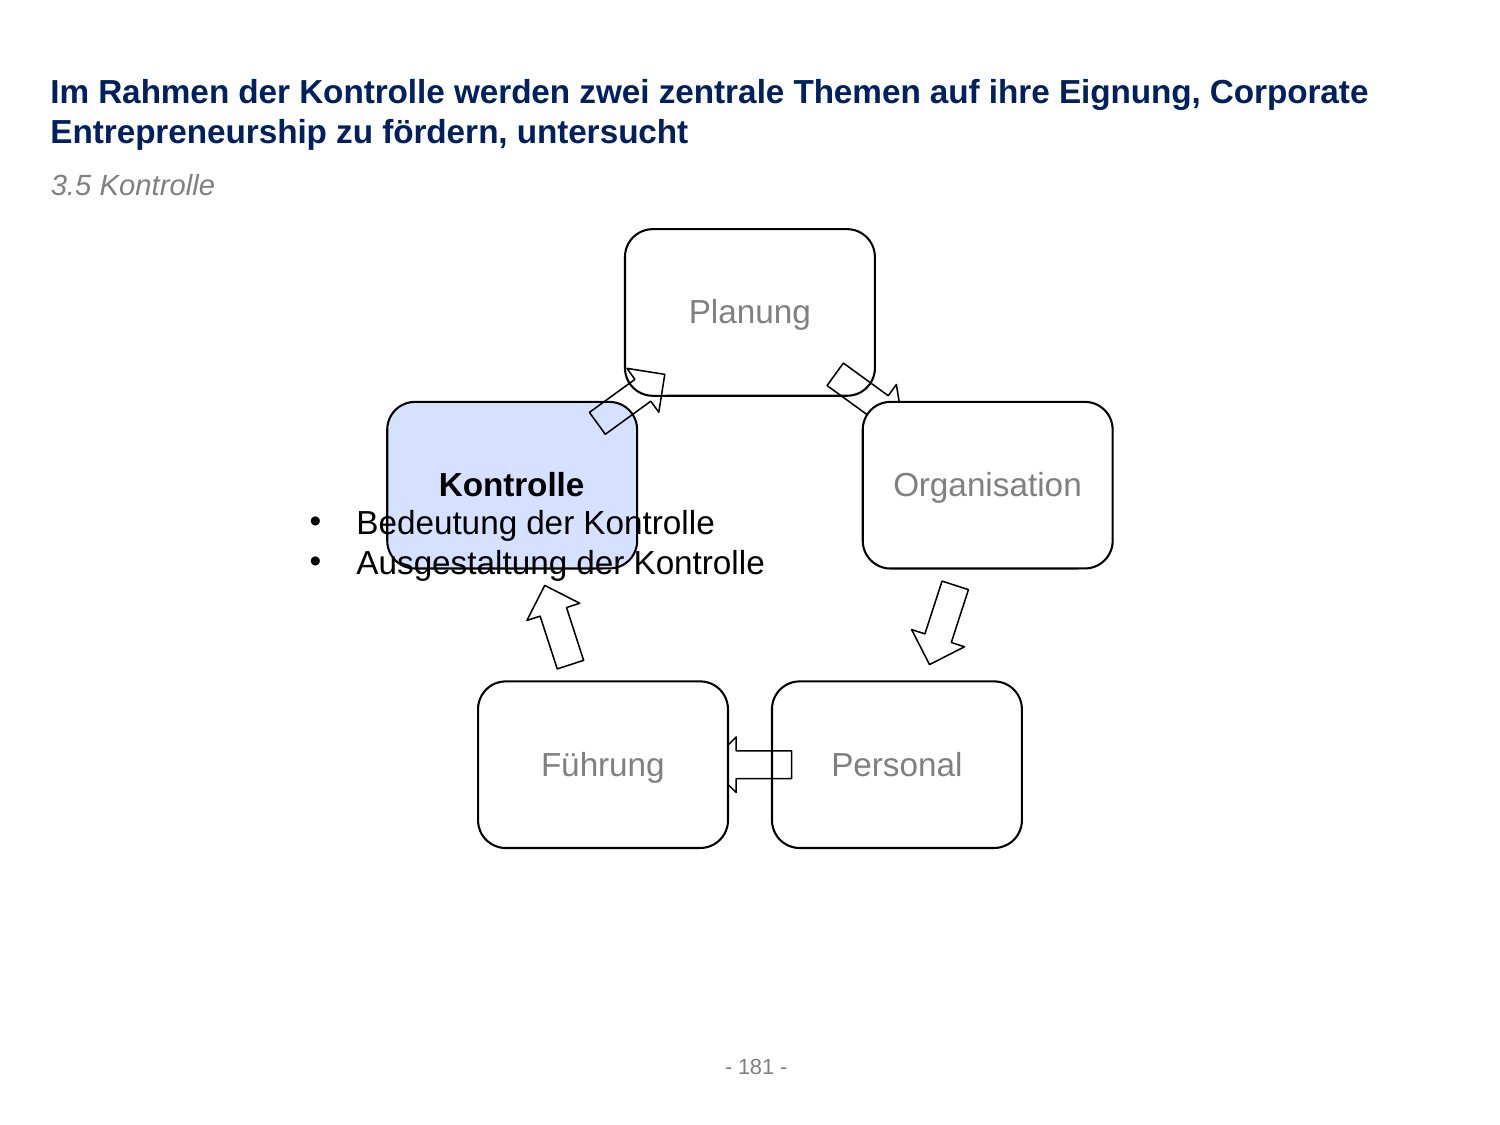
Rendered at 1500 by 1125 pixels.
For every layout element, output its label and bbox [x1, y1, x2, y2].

slide_number [599, 1045, 913, 1093]
text_box [249, 228, 1251, 897]
text_box [35, 63, 1433, 158]
text_box [36, 159, 239, 209]
